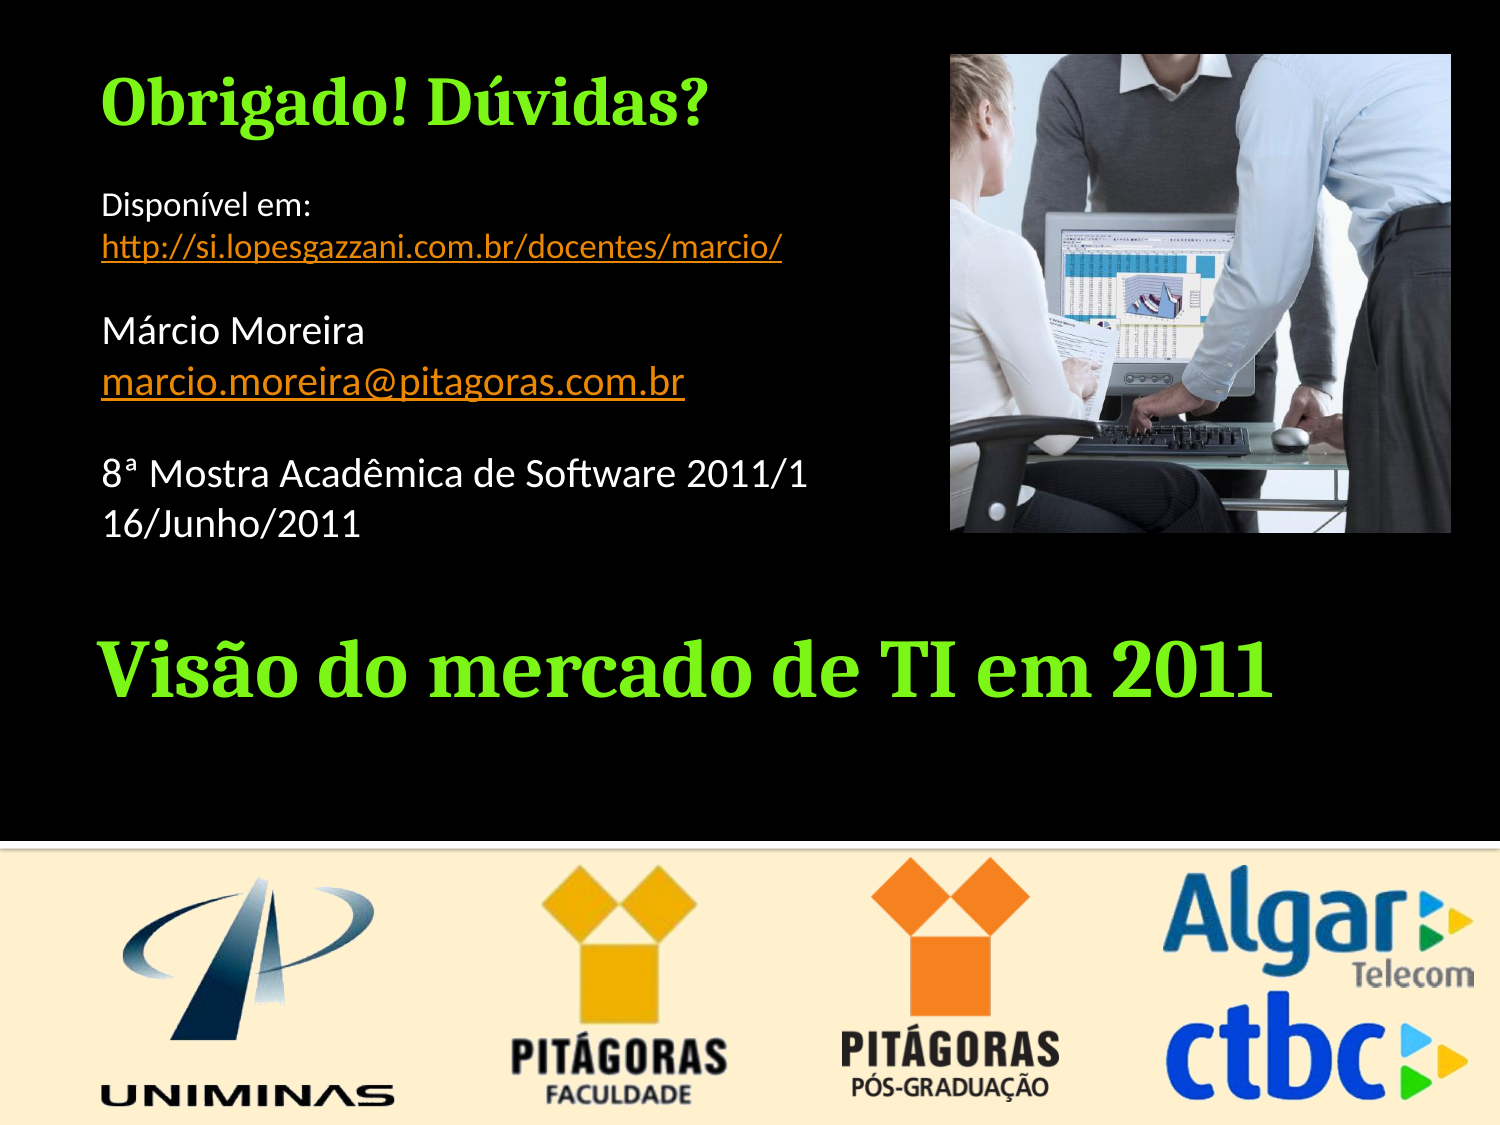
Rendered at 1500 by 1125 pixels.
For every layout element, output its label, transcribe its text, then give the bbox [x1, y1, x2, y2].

picture [100, 857, 396, 1108]
picture [842, 857, 1059, 1102]
picture [500, 858, 738, 1108]
title Visão do mercado de TI em 2011 [82, 527, 1447, 802]
picture [1163, 865, 1474, 1106]
text_box Obrigado! Dúvidas? Disponível em: http://si.lopesgazzani.com.br/docentes/marcio/ [86, 53, 950, 268]
picture [950, 54, 1451, 533]
subtitle Márcio Moreira marcio.moreira@pitagoras.com.br 8ª Mostra Acadêmica de Software 2011/1 16/Junho/2011 [82, 293, 933, 546]
